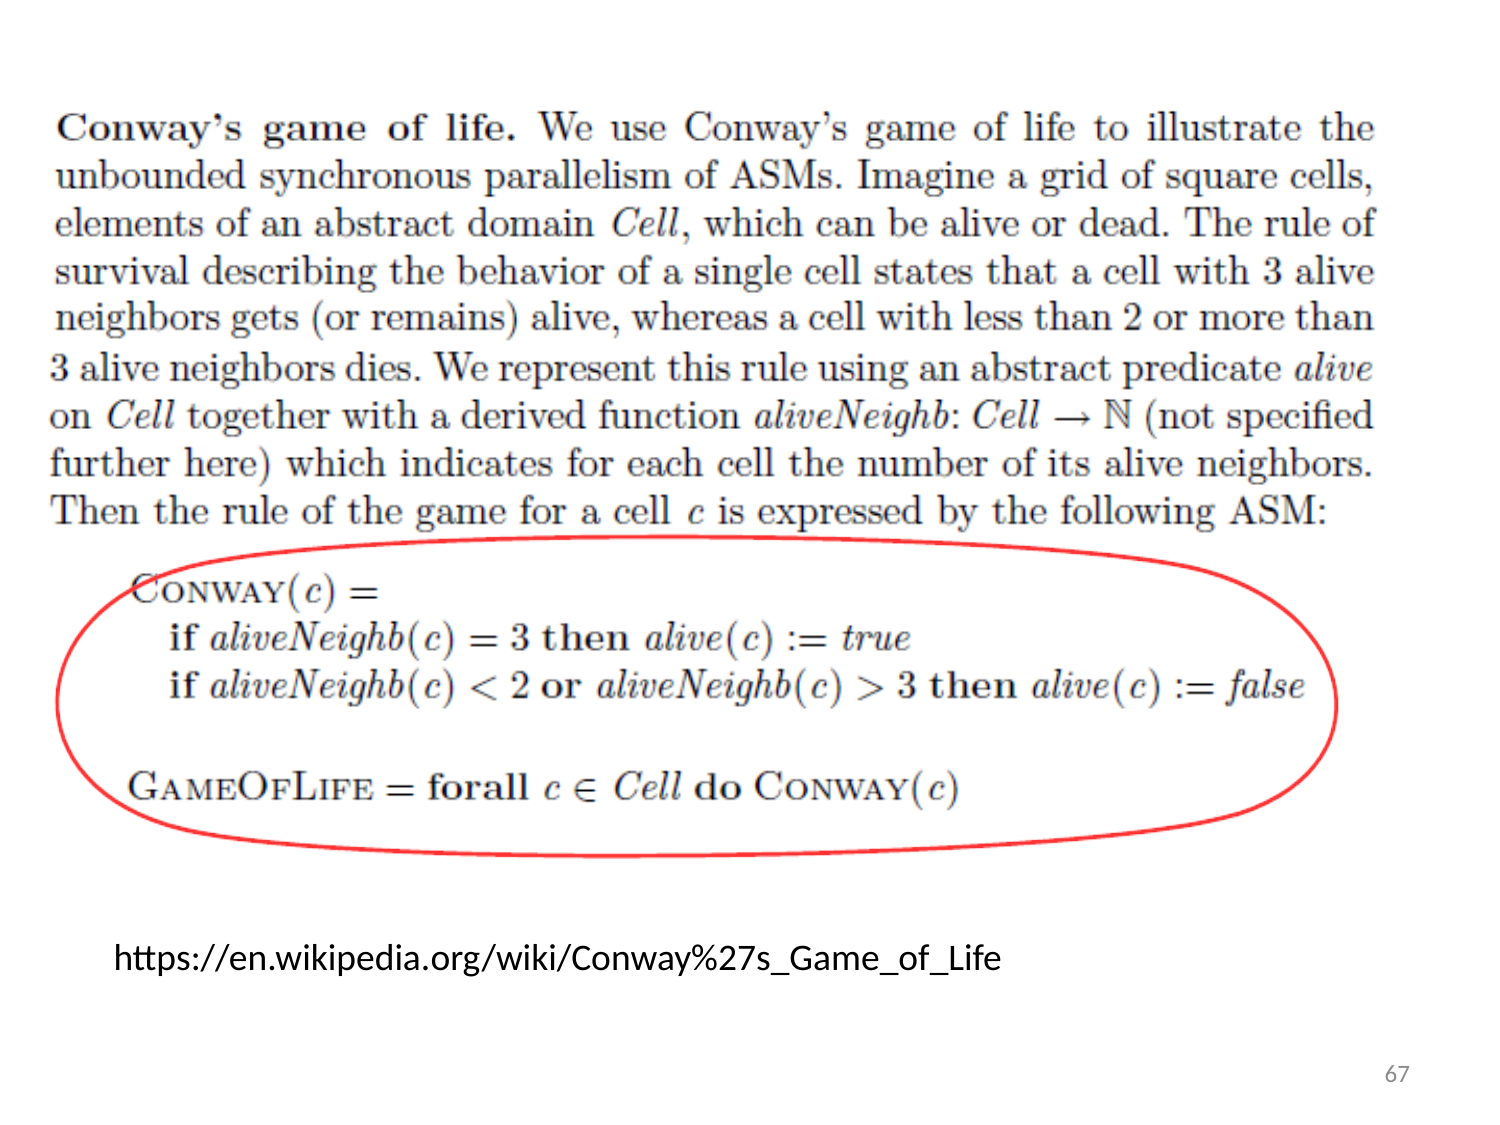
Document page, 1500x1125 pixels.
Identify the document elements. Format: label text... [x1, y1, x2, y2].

slide_number 67 [1074, 1042, 1425, 1103]
text_box https://en.wikipedia.org/wiki/Conway%27s_Game_of_Life [98, 925, 1080, 986]
picture [9, 89, 1426, 870]
